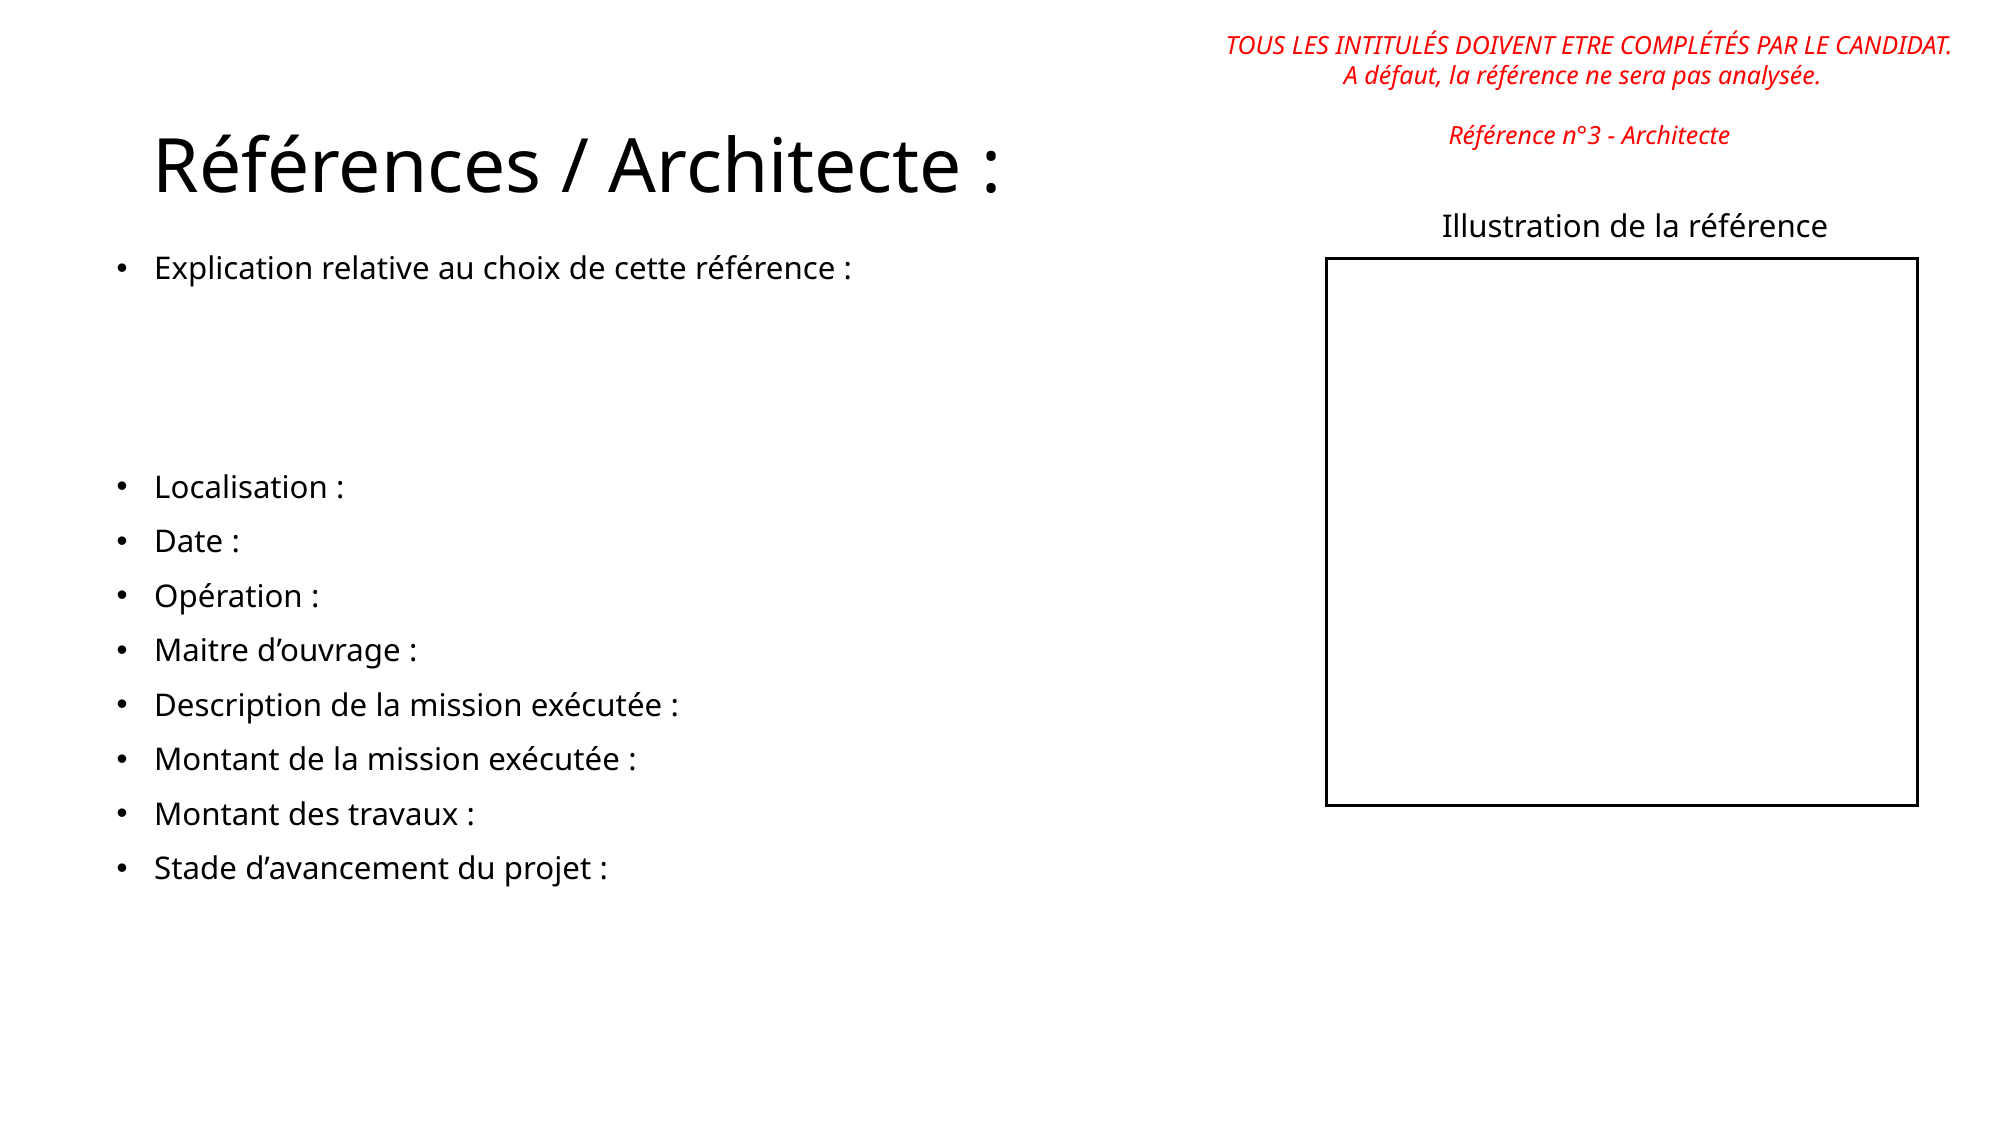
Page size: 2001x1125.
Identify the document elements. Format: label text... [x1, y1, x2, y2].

list Explication relative au choix de cette référence : Localisation : Date : Opération : Maitre d’ouvrage : Description de la mission exécutée : Montant de la mission exécutée : Montant des travaux : Stade d’avancement du projet : [101, 245, 1827, 972]
text_box [1325, 257, 1919, 807]
text_box Illustration de la référence [1279, 199, 1899, 252]
text_box TOUS LES INTITULÉS DOIVENT ETRE COMPLÉTÉS PAR LE CANDIDAT. A défaut, la référence ne sera pas analysée. Référence n°3 - Architecte [1206, 21, 1974, 157]
title Références / Architecte : [137, 59, 1863, 245]
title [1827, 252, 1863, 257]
